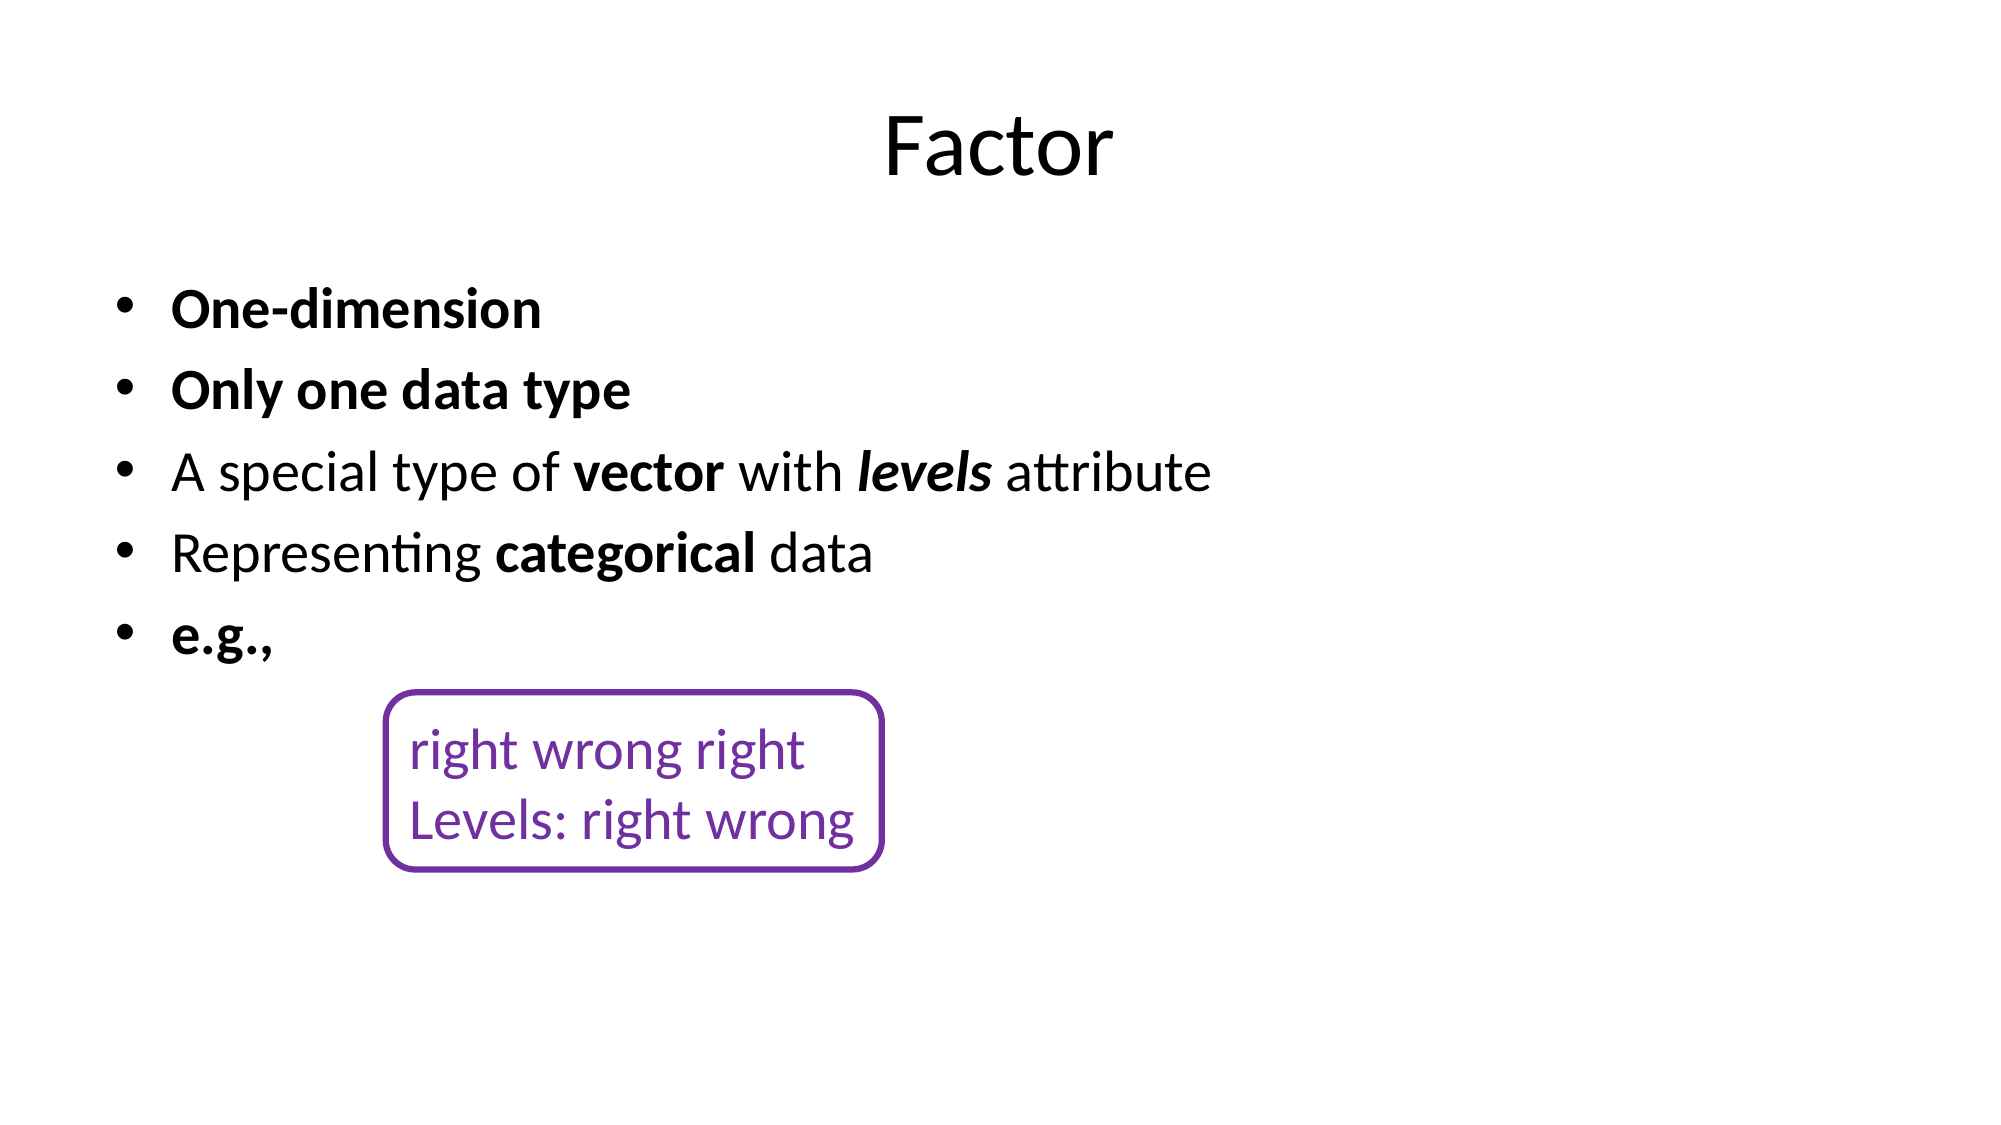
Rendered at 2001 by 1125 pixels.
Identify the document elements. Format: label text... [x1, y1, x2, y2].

list One-dimension Only one data type A special type of vector with levels attribute Representing categorical data e.g., [99, 262, 1900, 1005]
title Factor [99, 45, 1900, 233]
text_box right wrong right Levels: right wrong [383, 690, 884, 872]
